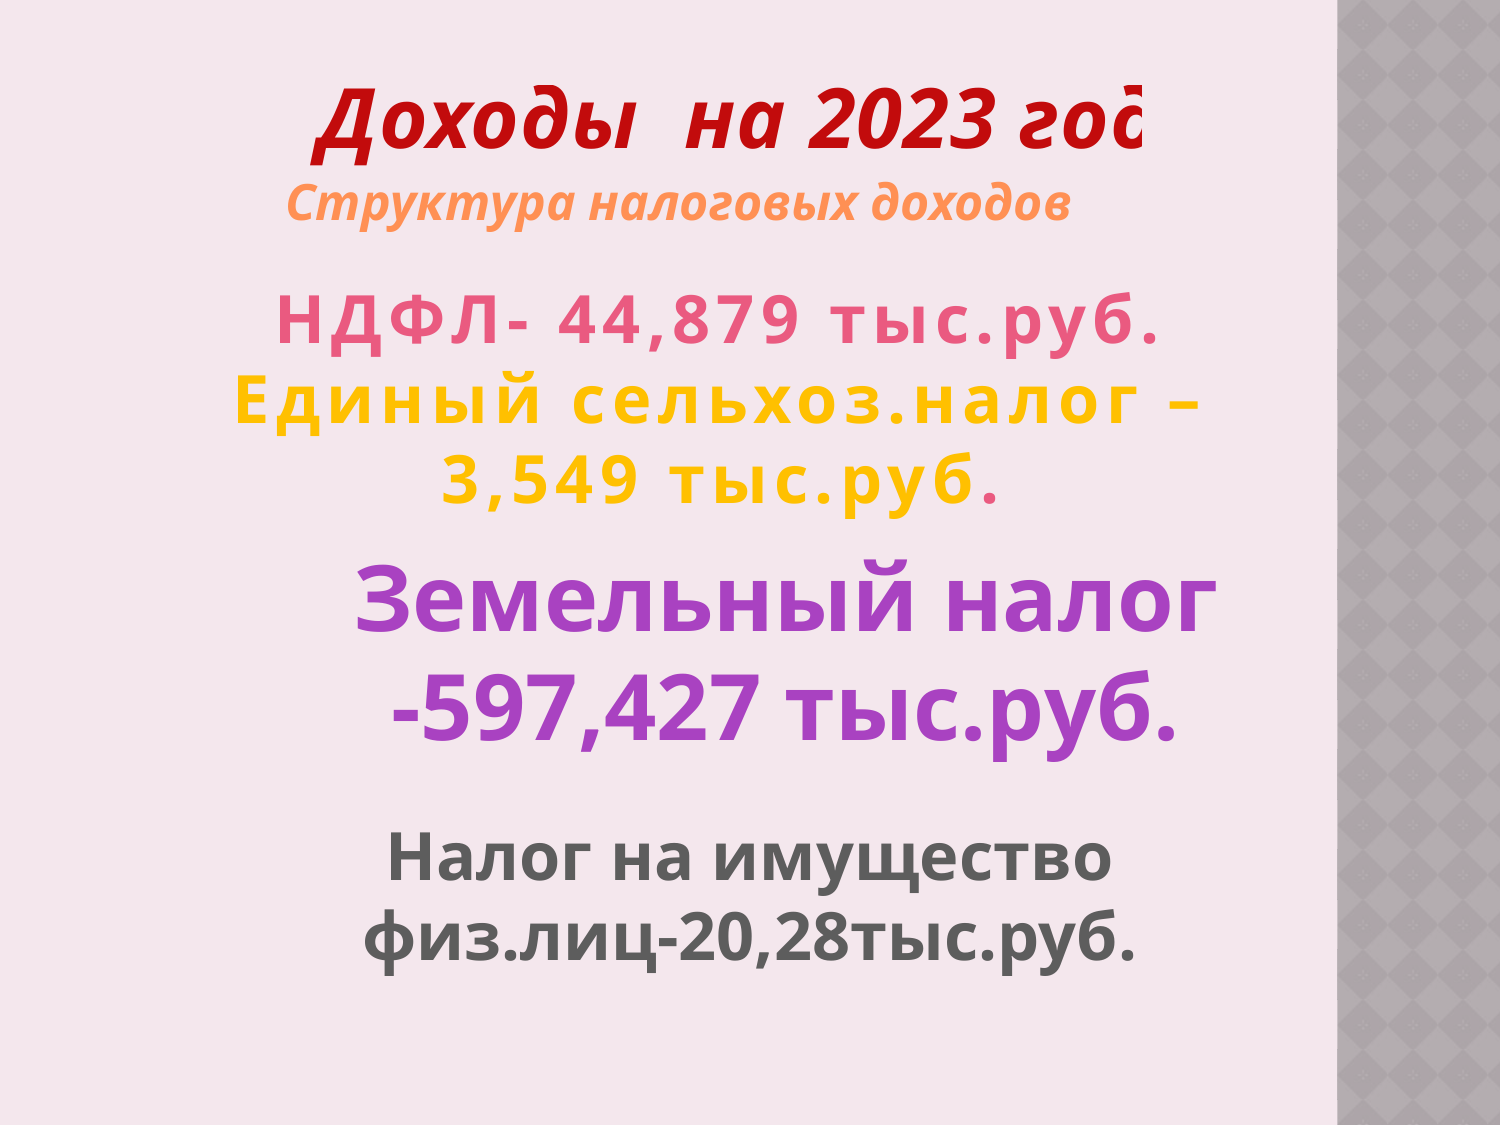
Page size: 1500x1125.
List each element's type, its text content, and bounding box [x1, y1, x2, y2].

text_box Земельный налог -597,427 тыс.руб. [329, 421, 1243, 767]
text_box Структура налоговых доходов [185, 155, 1172, 246]
text_box Доходы на 2023 год [66, 43, 1414, 188]
text_box НДФЛ- 44,879 тыс.руб. Единый сельхоз.налог – 3,549 тыс.руб. [140, 269, 1301, 605]
text_box Налог на имущество физ.лиц-20,28тыс.руб. [329, 726, 1171, 982]
